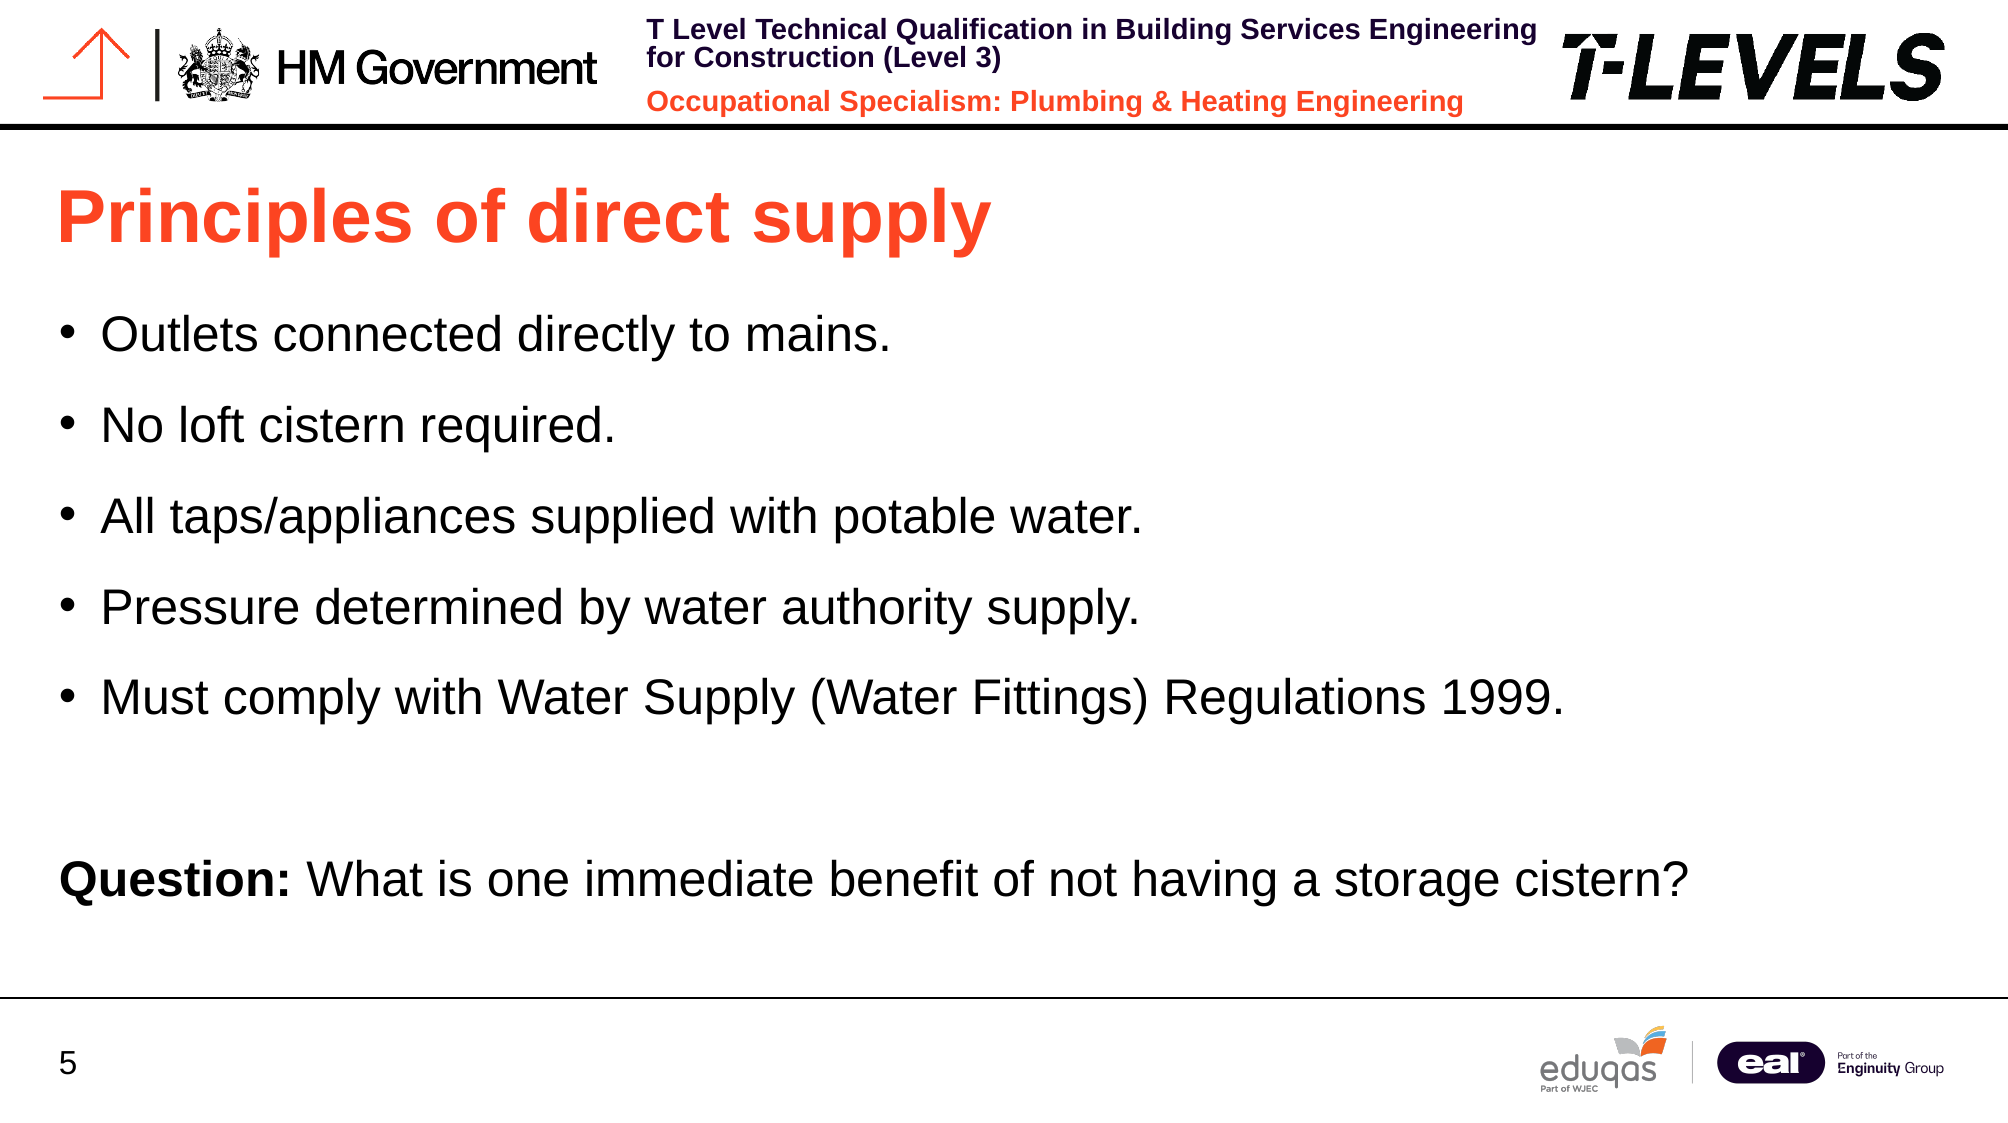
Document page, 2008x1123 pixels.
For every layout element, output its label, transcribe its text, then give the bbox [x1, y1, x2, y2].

picture [38, 27, 136, 100]
list Outlets connected directly to mains. No loft cistern required. All taps/appliances supplied with potable water. Pressure determined by water authority supply. Must comply with Water Supply (Water Fittings) Regulations 1999. Question: What is one immediate benefit of not having a storage cistern? [59, 295, 1949, 1007]
picture [1535, 1021, 1949, 1097]
picture [155, 28, 597, 102]
picture [1543, 25, 1964, 108]
title Principles of direct supply [41, 111, 1949, 314]
